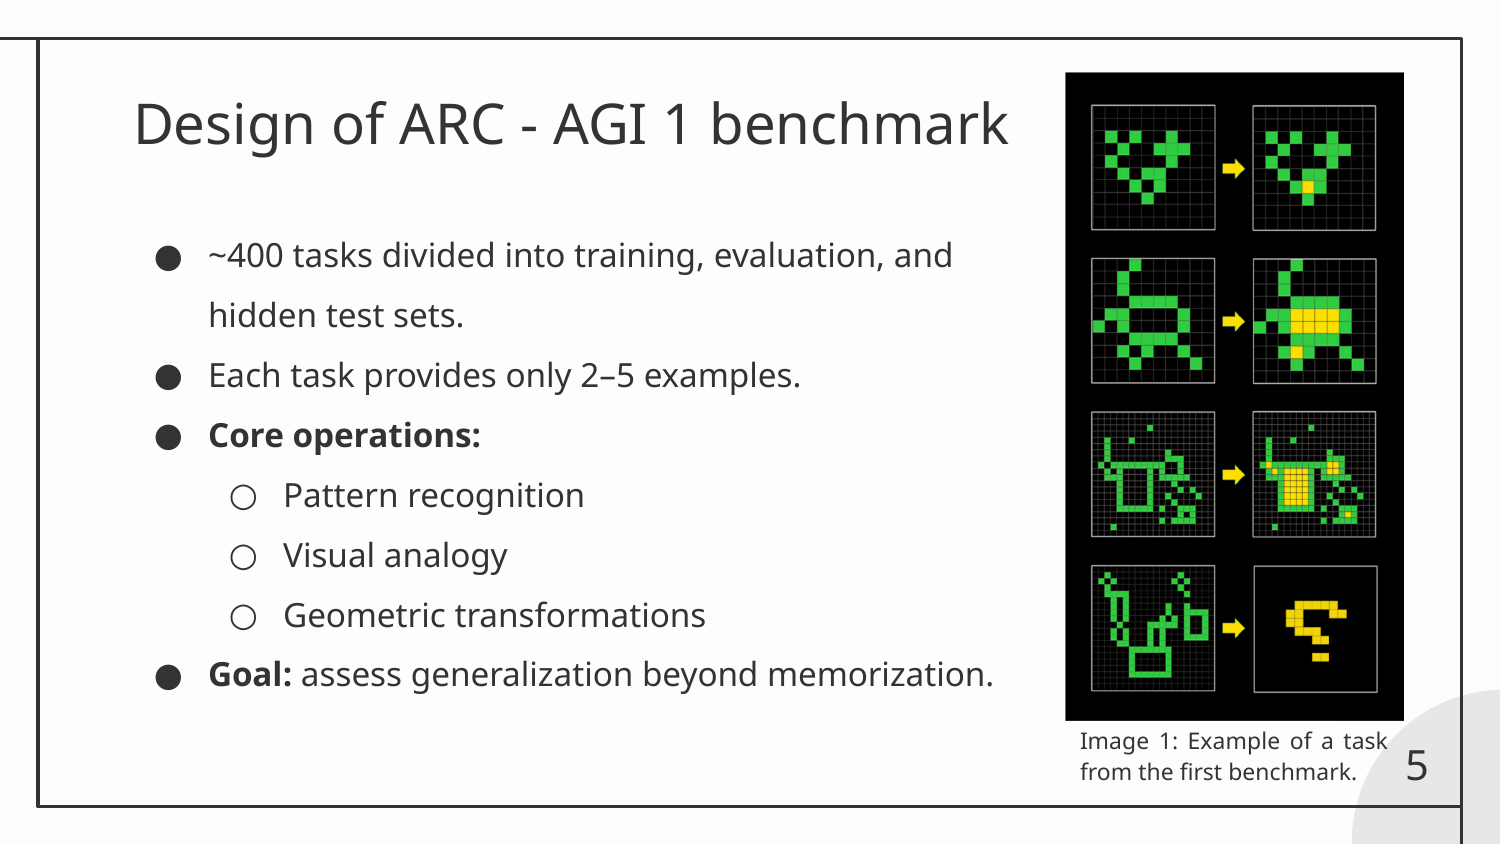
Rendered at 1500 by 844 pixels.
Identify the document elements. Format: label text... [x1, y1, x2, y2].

text_box Image 1: Example of a task from the first benchmark. [1065, 707, 1404, 801]
picture [910, 73, 1500, 707]
title Design of ARC - AGI 1 benchmark [118, 72, 1035, 167]
text_box ‹#› [1404, 723, 1453, 798]
list ~400 tasks divided into training, evaluation, and hidden test sets. Each task provides only 2–5 examples. Core operations: Pattern recognition Visual analogy Geometric transformations Goal: assess generalization beyond memorization. [118, 199, 1035, 730]
